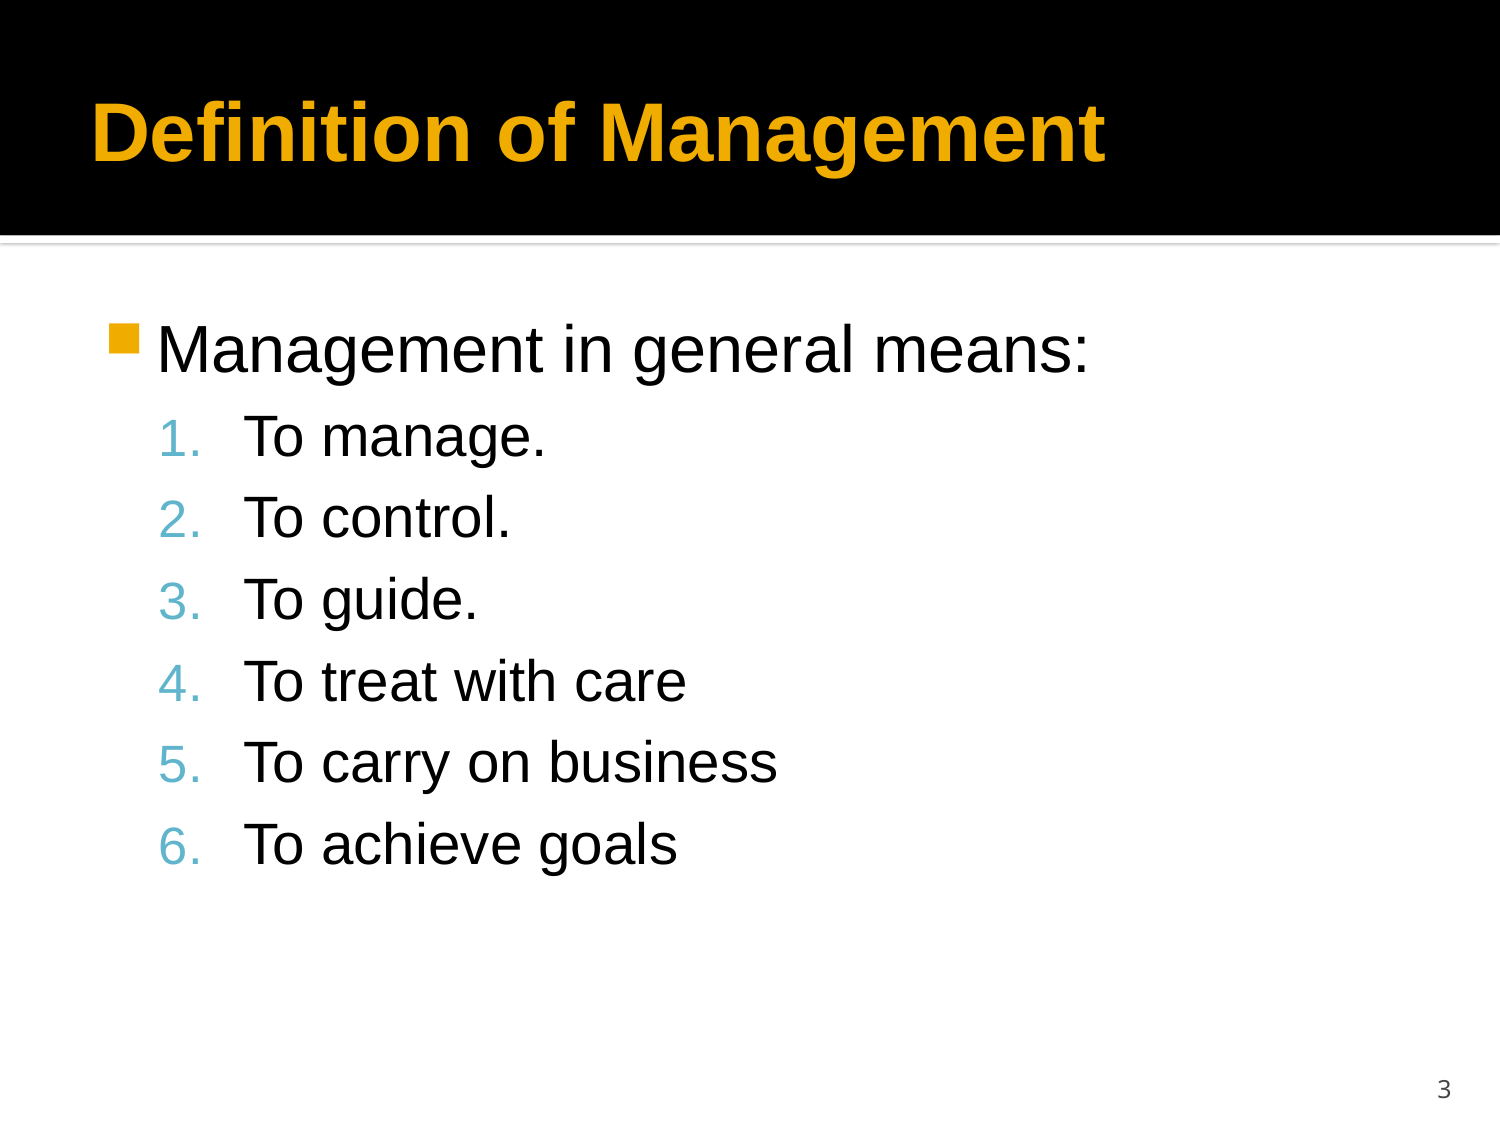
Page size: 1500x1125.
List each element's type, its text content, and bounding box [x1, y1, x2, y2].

title Definition of Management [75, 25, 1425, 231]
slide_number 3 [1345, 1062, 1467, 1108]
list Management in general means: To manage. To control. To guide. To treat with care To carry on business To achieve goals [75, 291, 1425, 1050]
